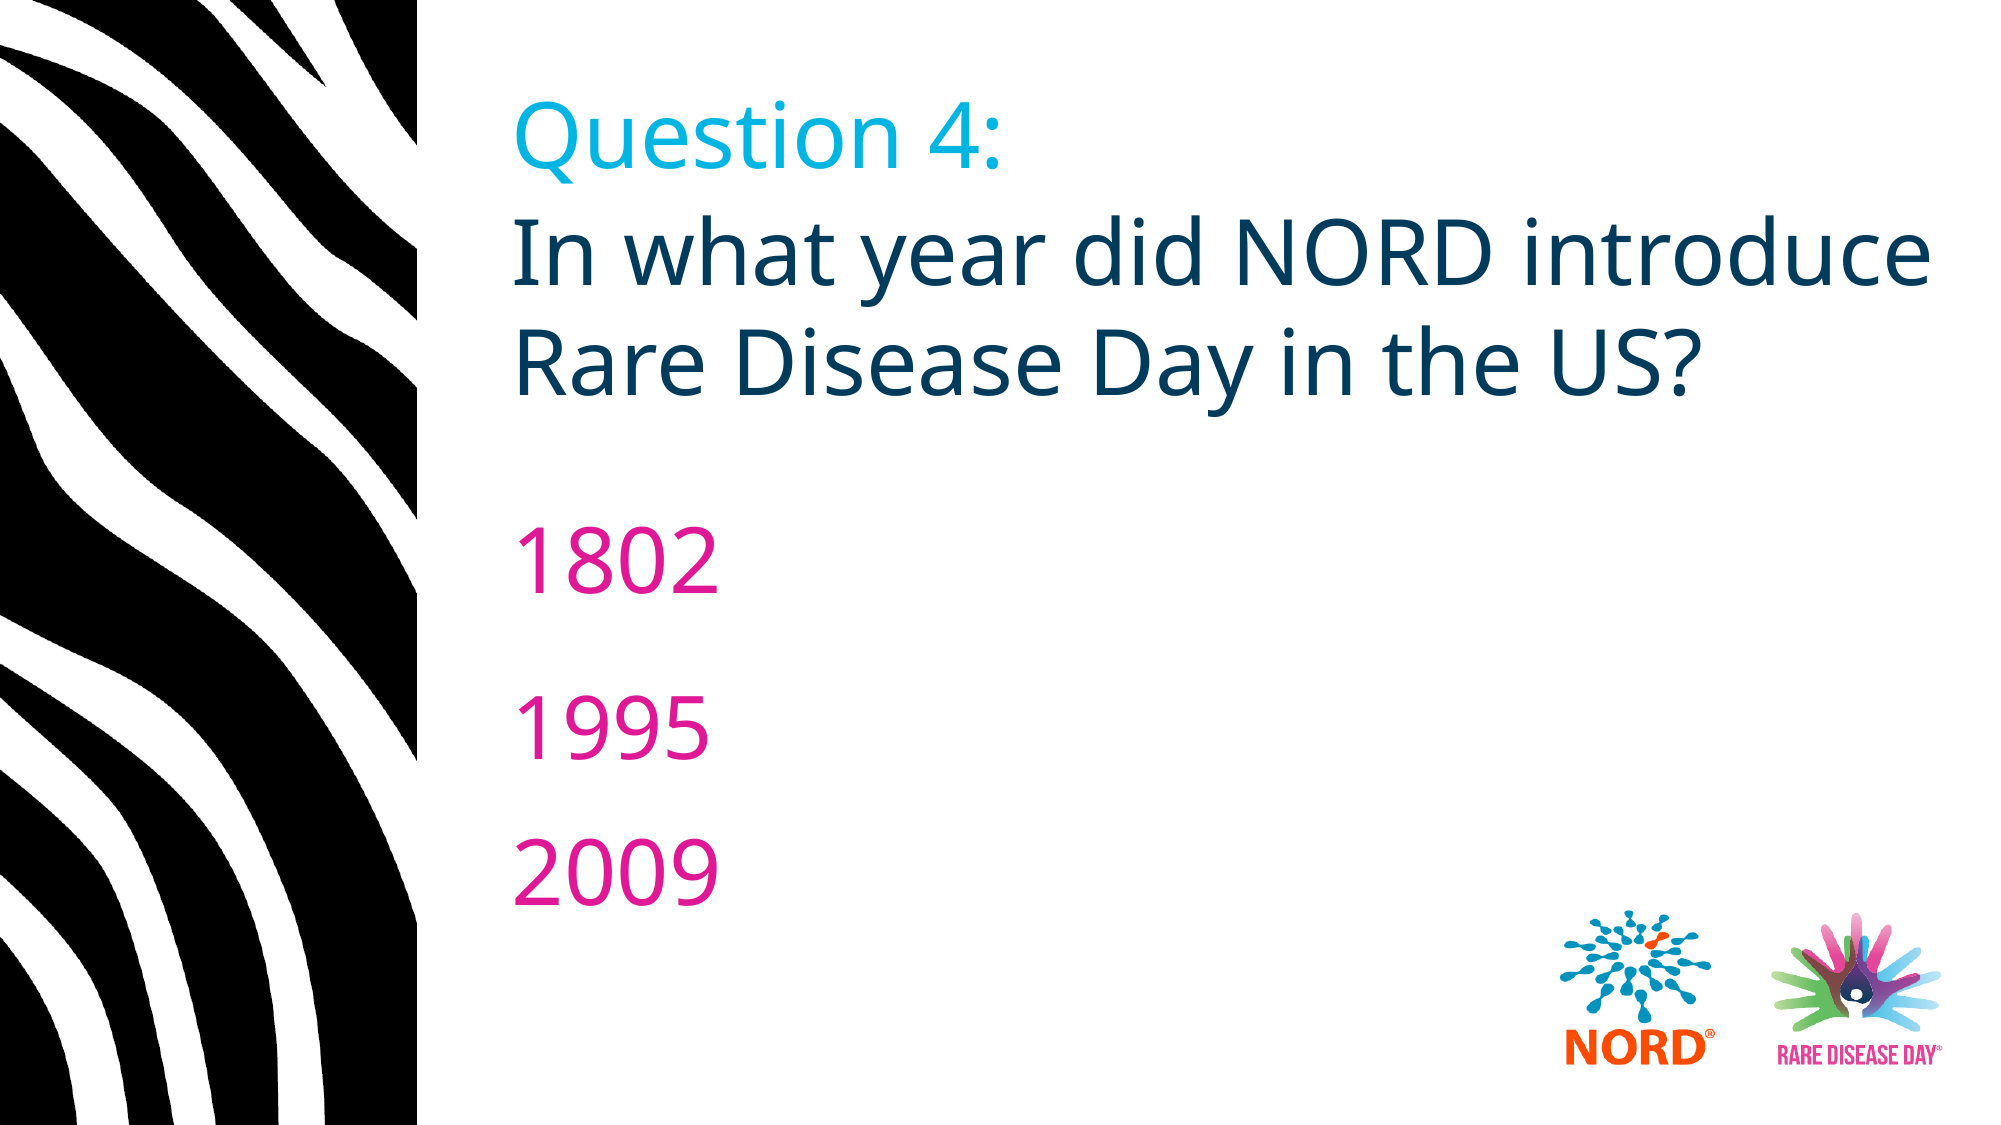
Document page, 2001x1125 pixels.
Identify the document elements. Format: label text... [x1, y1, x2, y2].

text_box 2009 [496, 818, 1288, 947]
text_box 1995 [496, 675, 1400, 787]
text_box In what year did NORD introduce Rare Disease Day in the US? [496, 186, 2000, 422]
picture [0, 0, 2001, 1125]
list 1802 [496, 507, 1266, 629]
title Question 4: [496, 78, 1863, 186]
